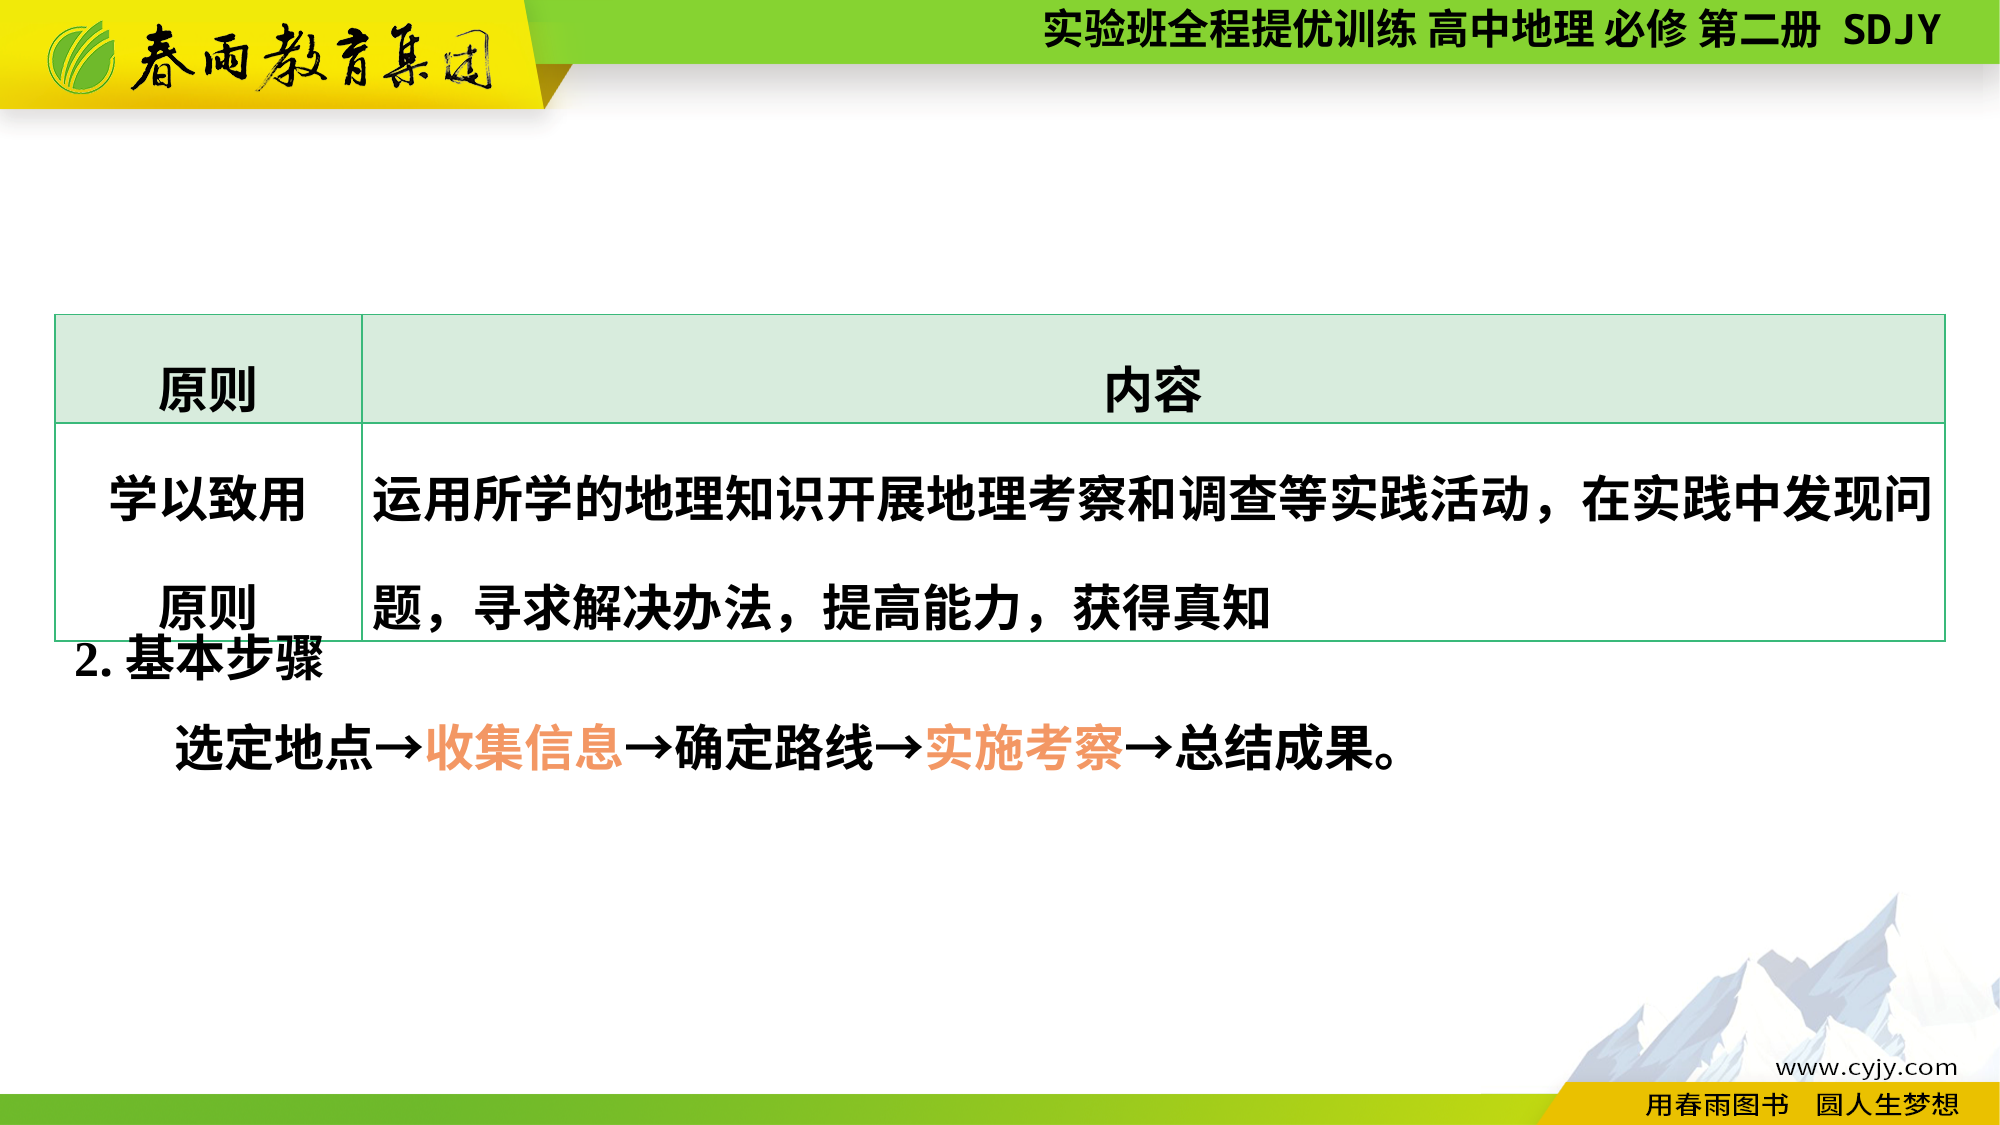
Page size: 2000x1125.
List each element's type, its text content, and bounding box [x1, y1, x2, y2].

table_header 内容 [363, 315, 1944, 422]
table_header 原则 [56, 315, 361, 422]
table_cell 学以致用 原则 [56, 424, 361, 640]
picture [0, 0, 2000, 1125]
table_cell 运用所学的地理知识开展地理考察和调查等实践活动，在实践中发现问题，寻求解决办法，提高能力，获得真知 [363, 424, 1944, 588]
list 2.基本步骤 选定地点→收集信息→确定路线→实施考察→总结成果。 [59, 588, 1944, 786]
